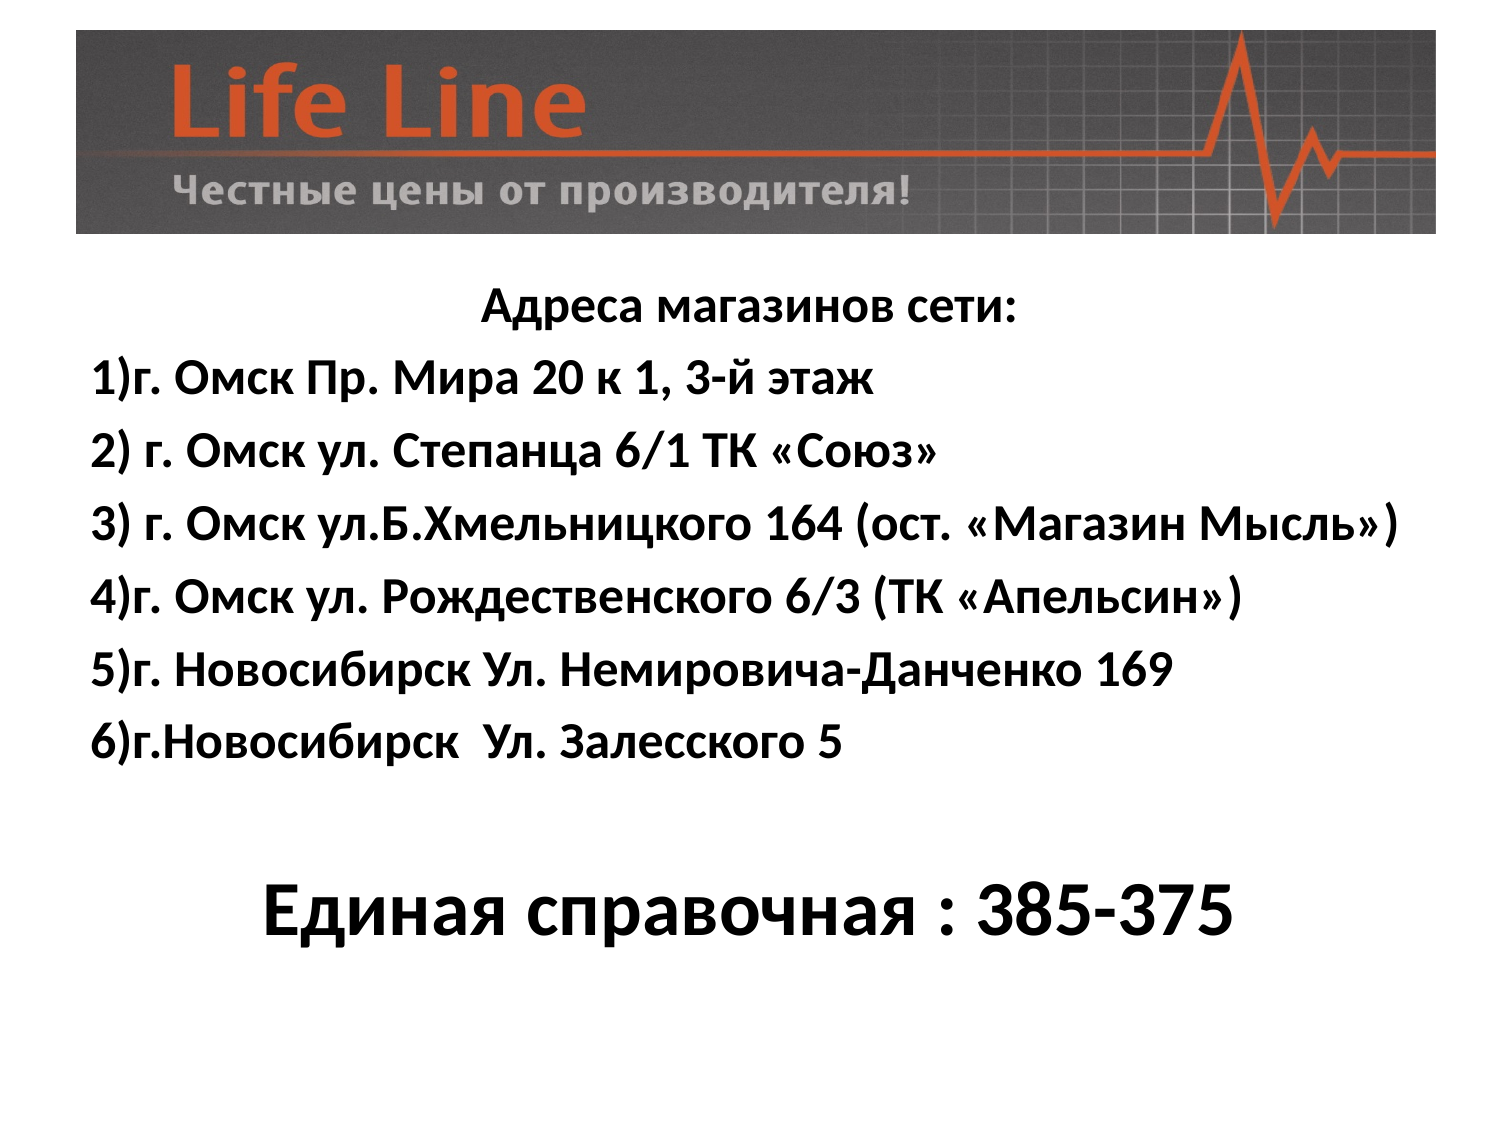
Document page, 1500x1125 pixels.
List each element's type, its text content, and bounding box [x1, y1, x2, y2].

picture [76, 30, 1436, 235]
list Адреса магазинов сети: 1)г. Омск Пр. Мира 20 к 1, 3-й этаж 2) г. Омск ул. Степанца 6/1 ТК «Союз» 3) г. Омск ул.Б.Хмельницкого 164 (ост. «Магазин Мысль») 4)г. Омск ул. Рождественского 6/3 (ТК «Апельсин») 5)г. Новосибирск Ул. Немировича-Данченко 169 6)г.Новосибирск Ул. Залесского 5 Единая справочная : 385-375 [75, 262, 1425, 1005]
